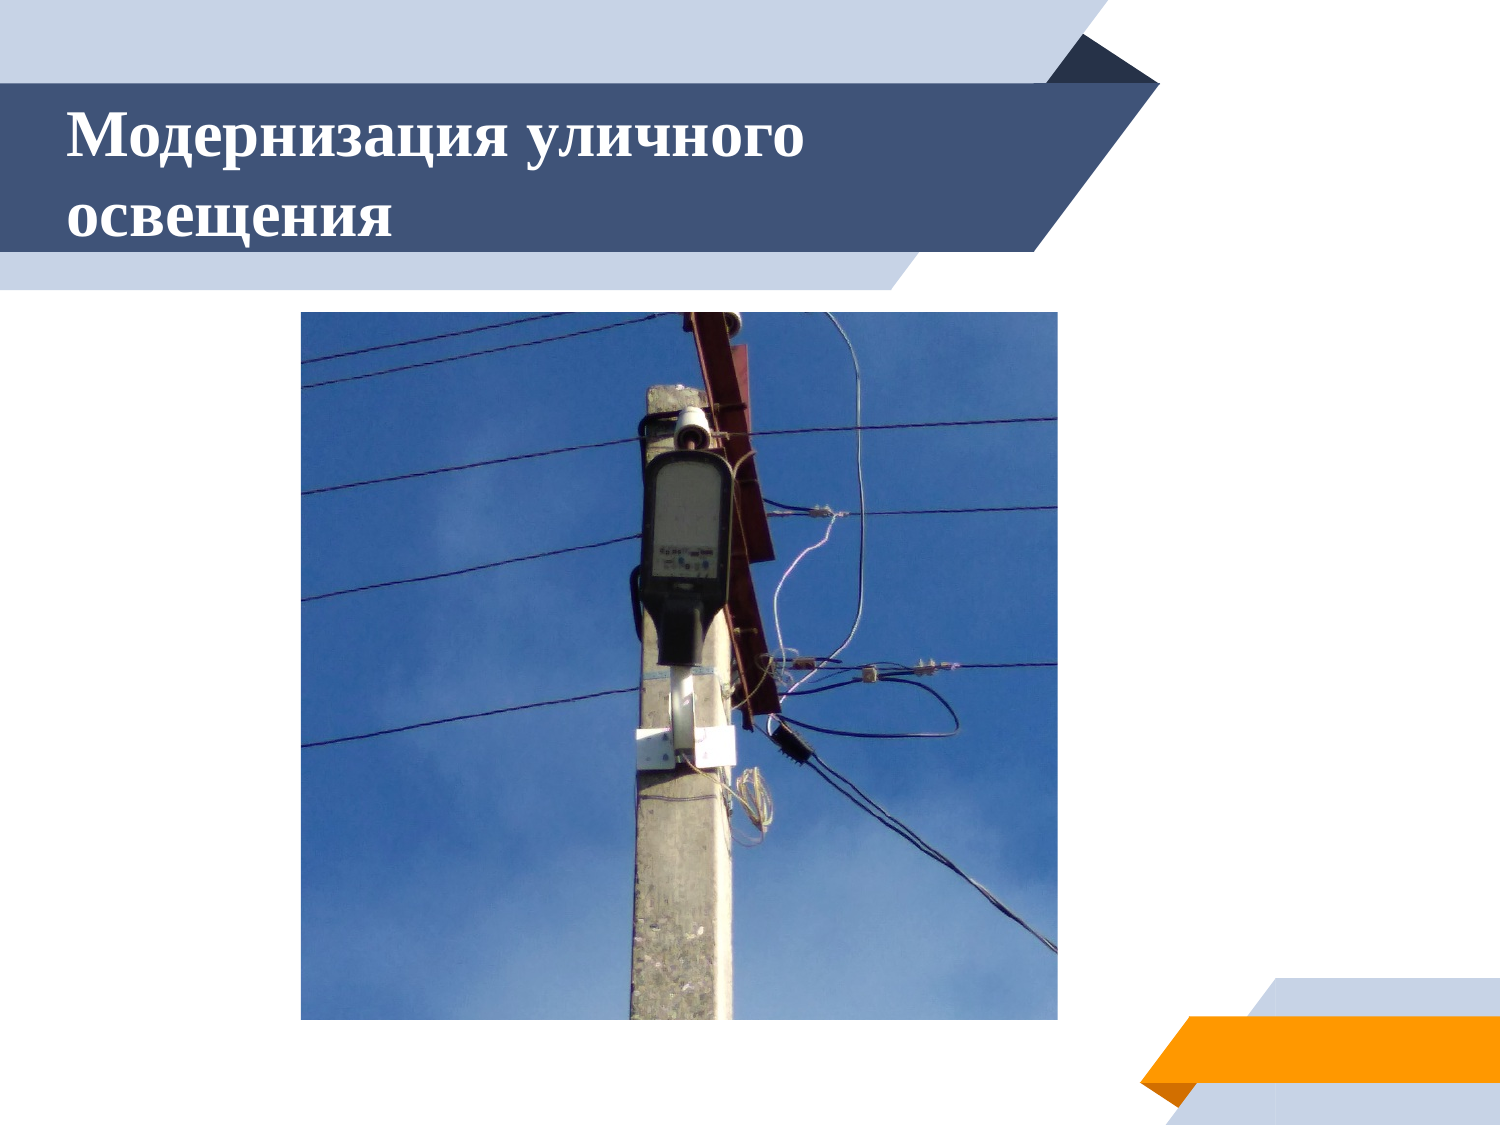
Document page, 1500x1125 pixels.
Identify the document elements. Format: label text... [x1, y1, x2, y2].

picture [300, 312, 1058, 1020]
title Модернизация уличного освещения [46, 85, 1084, 254]
